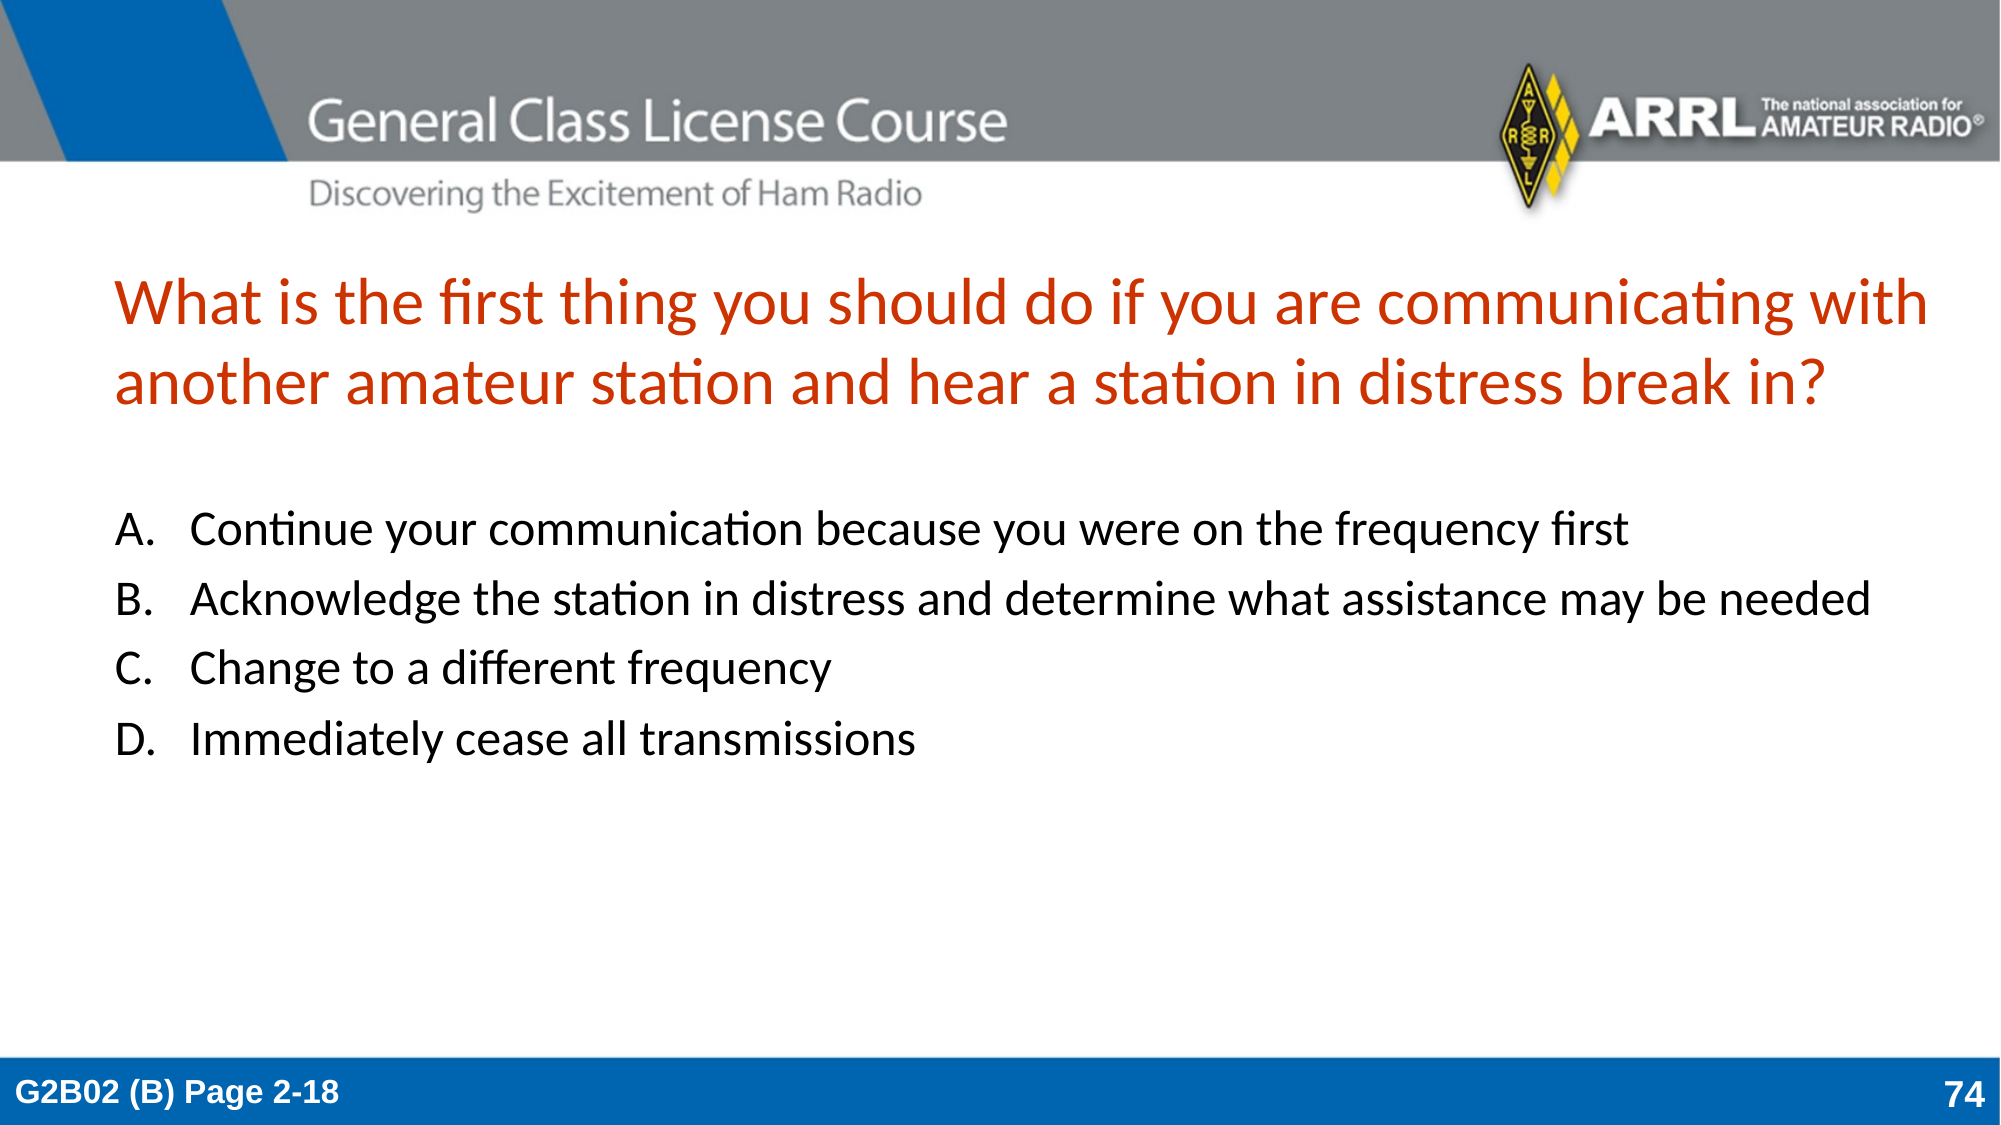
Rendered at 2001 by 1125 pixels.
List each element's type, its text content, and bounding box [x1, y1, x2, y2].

list Continue your communication because you were on the frequency first Acknowledge the station in distress and determine what assistance may be needed Change to a different frequency Immediately cease all transmissions [99, 487, 1900, 1005]
title What is the first thing you should do if you are communicating with another amateur station and hear a station in distress break in? [99, 249, 1963, 388]
picture [0, 0, 2001, 1125]
text_box 74 [1875, 1062, 2000, 1123]
text_box G2B02 (B) Page 2-18 [0, 1062, 1313, 1118]
